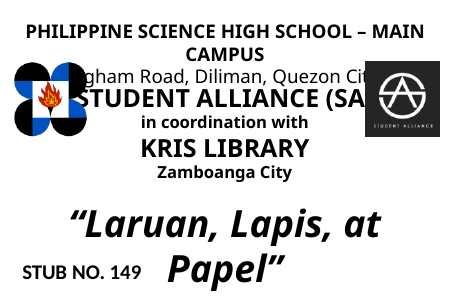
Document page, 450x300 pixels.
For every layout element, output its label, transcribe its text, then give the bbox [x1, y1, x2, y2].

picture [364, 60, 441, 137]
text_box STUB NO. 149 [7, 251, 213, 292]
text_box STUDENT ALLIANCE (SA) in coordination with KRIS LIBRARY Zamboanga City [0, 74, 450, 190]
text_box PHILIPPINE SCIENCE HIGH SCHOOL – MAIN CAMPUS Agham Road, Diliman, Quezon City [0, 12, 450, 74]
text_box “Laruan, Lapis, at Papel” [0, 192, 450, 298]
picture [12, 60, 88, 137]
